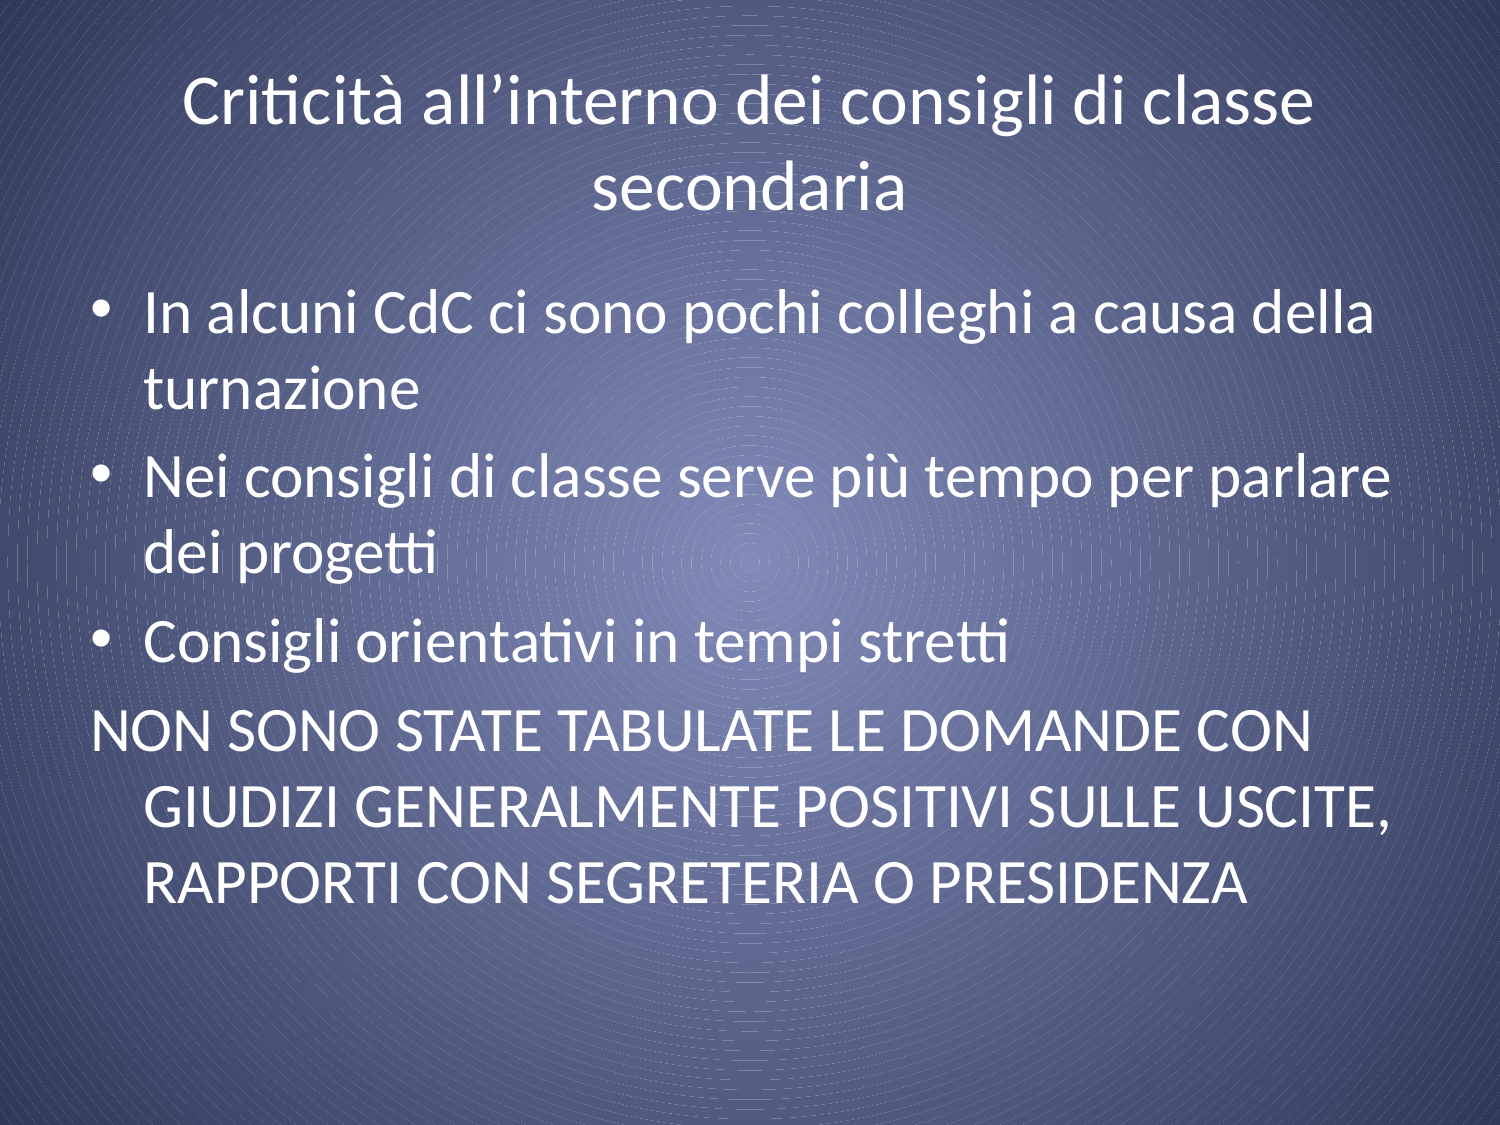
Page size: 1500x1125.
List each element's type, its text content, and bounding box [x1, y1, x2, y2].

title Criticità all’interno dei consigli di classe secondaria [75, 45, 1425, 233]
list In alcuni CdC ci sono pochi colleghi a causa della turnazione Nei consigli di classe serve più tempo per parlare dei progetti Consigli orientativi in tempi stretti NON SONO STATE TABULATE LE DOMANDE CON GIUDIZI GENERALMENTE POSITIVI SULLE USCITE, RAPPORTI CON SEGRETERIA O PRESIDENZA [75, 262, 1425, 1005]
